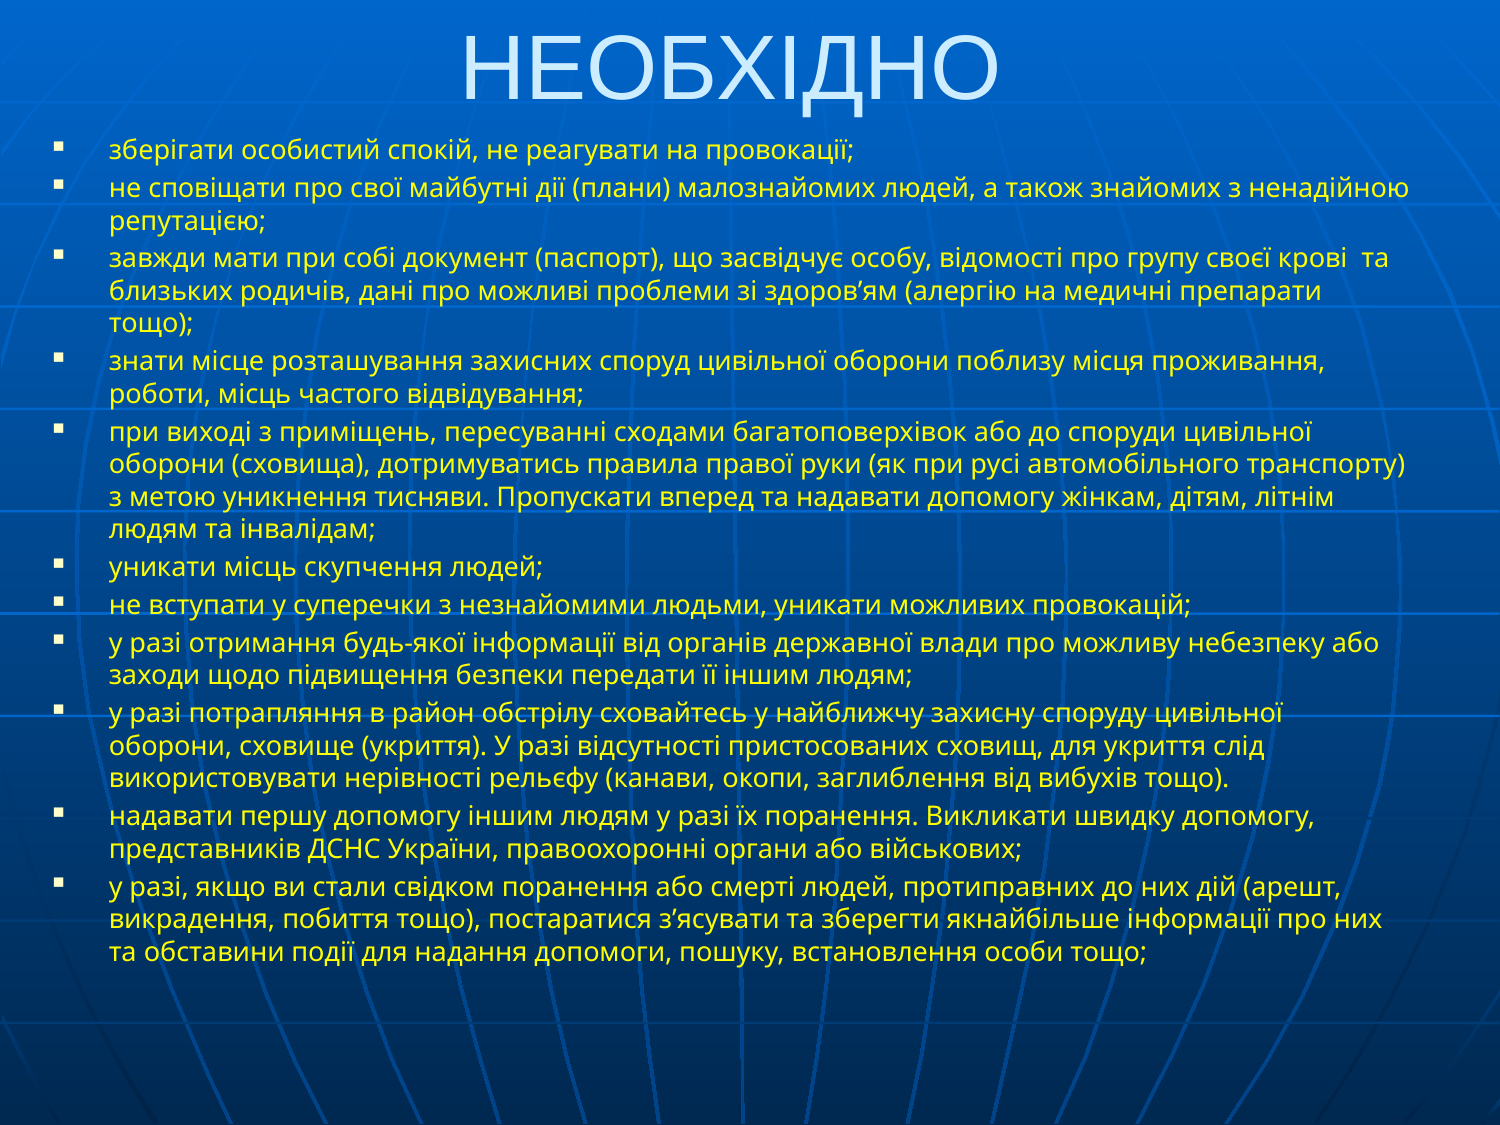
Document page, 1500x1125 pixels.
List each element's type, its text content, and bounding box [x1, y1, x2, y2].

list зберігати особистий спокій, не реагувати на провокації; не сповіщати про свої майбутні дії (плани) малознайомих людей, а також знайомих з ненадійною репутацією; завжди мати при собі документ (паспорт), що засвідчує особу, відомості про групу своєї крові та близьких родичів, дані про можливі проблеми зі здоров’ям (алергію на медичні препарати тощо); знати місце розташування захисних споруд цивільної оборони поблизу місця проживання, роботи, місць частого відвідування; при виході з приміщень, пересуванні сходами багатоповерхівок або до споруди цивільної оборони (сховища), дотримуватись правила правої руки (як при русі автомобільного транспорту) з метою уникнення тисняви. Пропускати вперед та надавати допомогу жінкам, дітям, літнім людям та інвалідам; уникати місць скупчення людей; не вступати у суперечки з незнайомими людьми, уникати можливих провокацій; у разі отримання будь-якої інформації від органів державної влади про можливу небезпеку або заходи щодо підвищення безпеки передати її іншим людям; у разі потрапляння в район обстрілу сховайтесь у найближчу захисну споруду цивільної оборони, сховище (укриття). У разі відсутності пристосованих сховищ, для укриття слід використовувати нерівності рельєфу (канави, окопи, заглиблення від вибухів тощо). надавати першу допомогу іншим людям у разі їх поранення. Викликати швидку допомогу, представників ДСНС України, правоохоронні органи або військових; у разі, якщо ви стали свідком поранення або смерті людей, протиправних до них дій (арешт, викрадення, побиття тощо), постаратися з’ясувати та зберегти якнайбільше інформації про них та обставини події для надання допомоги, пошуку, встановлення особи тощо; [37, 125, 1425, 1006]
title НЕОБХІДНО [37, 0, 1425, 125]
